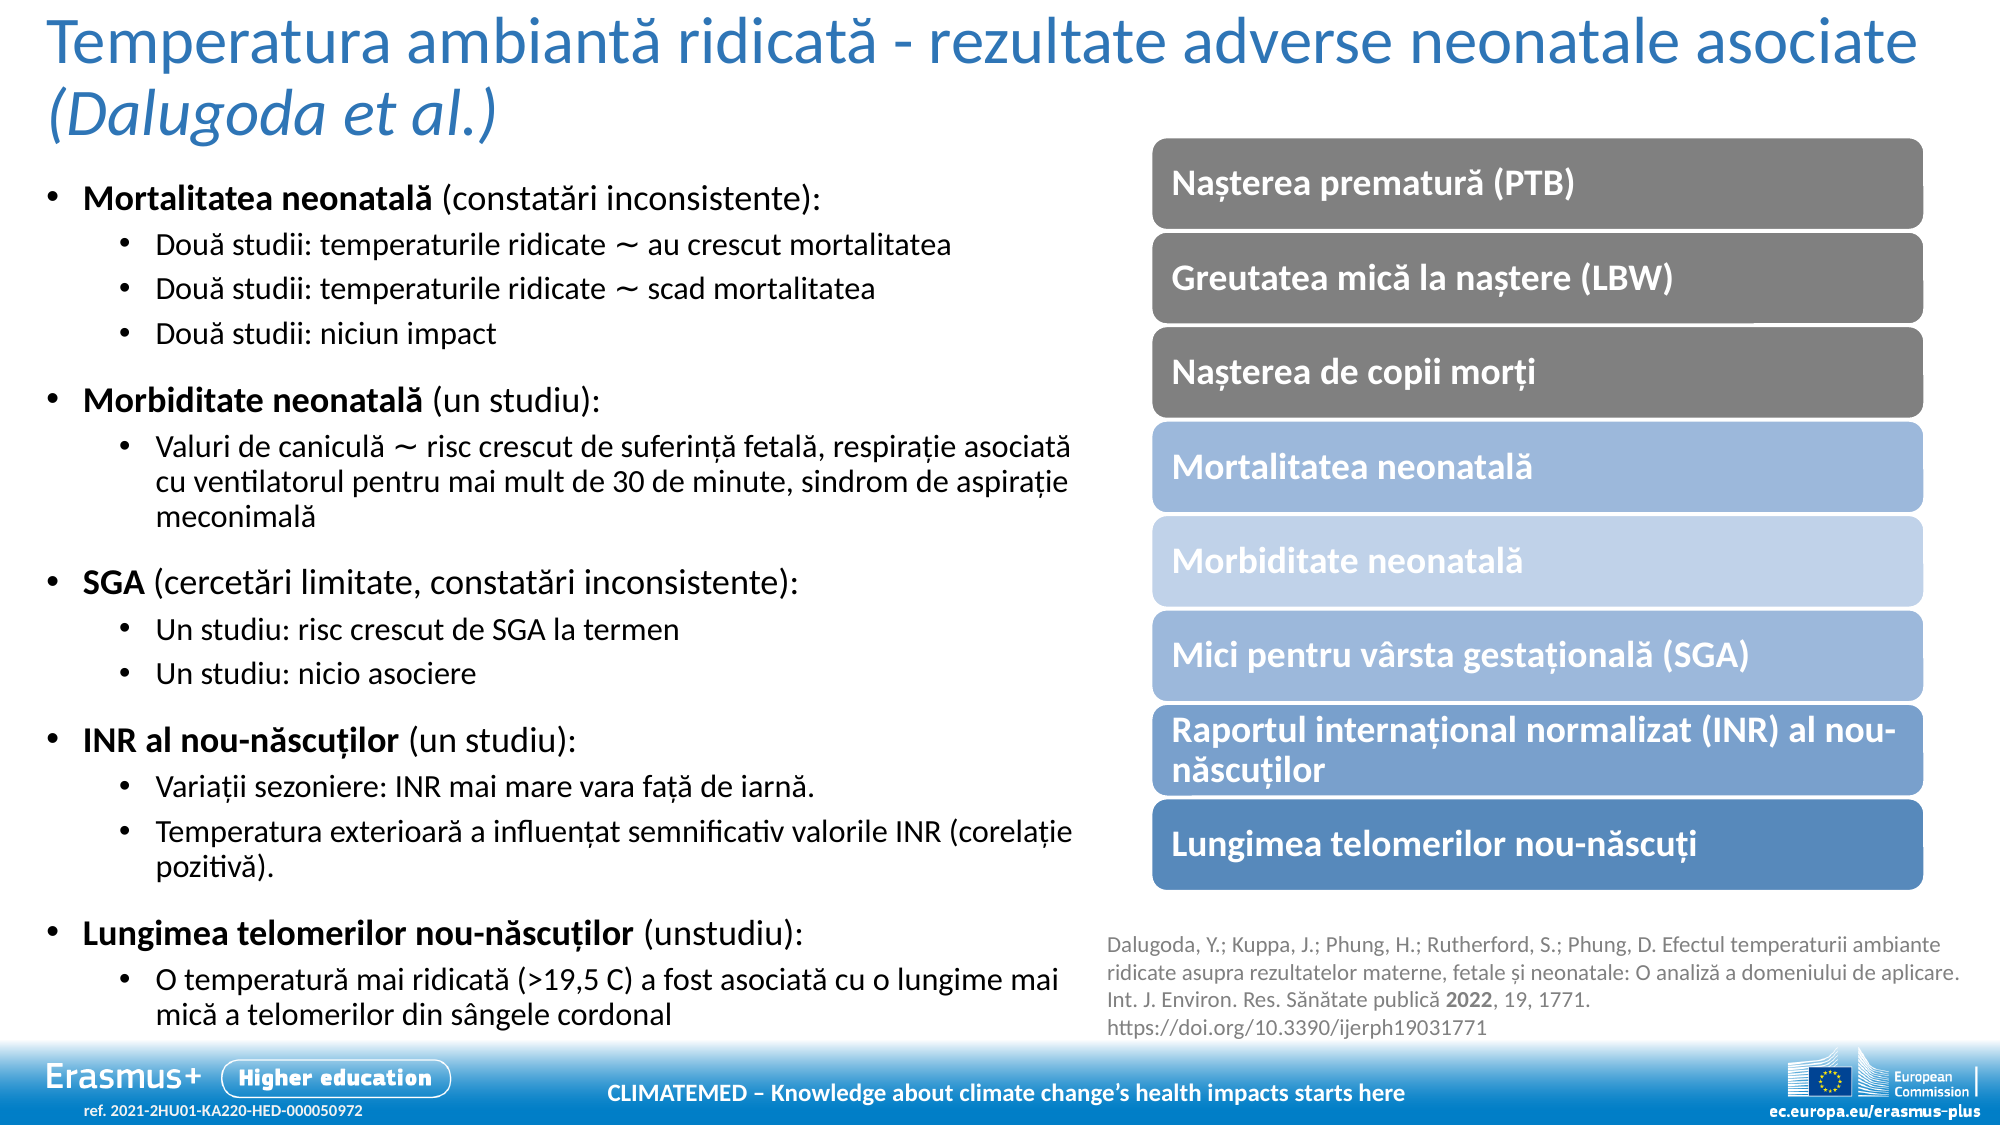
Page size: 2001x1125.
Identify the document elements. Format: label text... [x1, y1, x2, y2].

picture [0, 899, 2000, 1125]
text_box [1151, 137, 1925, 892]
text_box Dalugoda, Y.; Kuppa, J.; Phung, H.; Rutherford, S.; Phung, D. Efectul temperaturii ambiante ridicate asupra rezultatelor materne, fetale și neonatale: O analiză a domeniului de aplicare. Int. J. Environ. Res. Sănătate publică 2022, 19, 1771. https://doi.org/10.3390/ijerph19031771 [1092, 922, 1989, 1047]
list Mortalitatea neonatală (constatări inconsistente): Două studii: temperaturile ridicate ∼ au crescut mortalitatea Două studii: temperaturile ridicate ∼ scad mortalitatea Două studii: niciun impact Morbiditate neonatală (un studiu): Valuri de caniculă ∼ risc crescut de suferință fetală, respirație asociată cu ventilatorul pentru mai mult de 30 de minute, sindrom de aspirație meconimală SGA (cercetări limitate, constatări inconsistente): Un studiu: risc crescut de SGA la termen Un studiu: nicio asociere INR al nou-născuților (un studiu): Variații sezoniere: INR mai mare vara față de iarnă. Temperatura exterioară a influențat semnificativ valorile INR (corelație pozitivă). Lungimea telomerilor nou-născuților (unstudiu): O temperatură mai ridicată (>19,5 C) a fost asociată cu o lungime mai mică a telomerilor din sângele cordonal [31, 161, 1108, 1048]
title Temperatura ambiantă ridicată - rezultate adverse neonatale asociate (Dalugoda et al.) [31, 32, 1984, 123]
